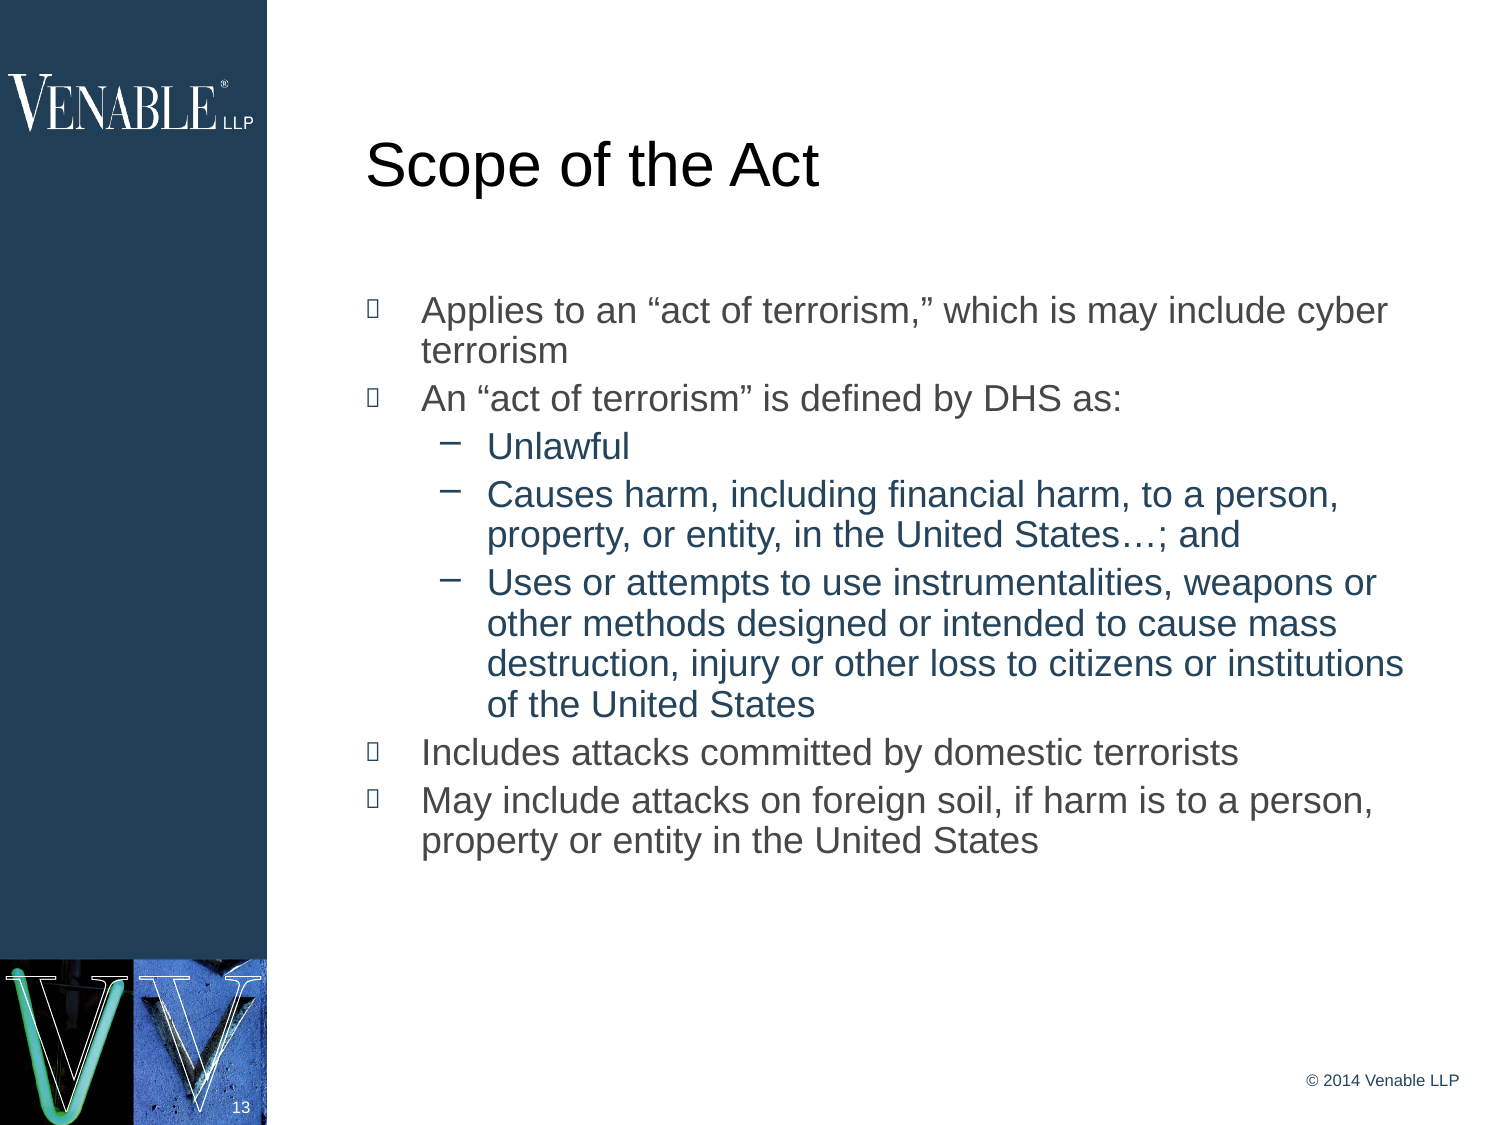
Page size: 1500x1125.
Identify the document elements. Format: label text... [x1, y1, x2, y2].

picture [8, 74, 253, 132]
title Scope of the Act [350, 137, 1450, 283]
list Applies to an “act of terrorism,” which is may include cyber terrorism An “act of terrorism” is defined by DHS as: Unlawful Causes harm, including financial harm, to a person, property, or entity, in the United States…; and Uses or attempts to use instrumentalities, weapons or other methods designed or intended to cause mass destruction, injury or other loss to citizens or institutions of the United States Includes attacks committed by domestic terrorists May include attacks on foreign soil, if harm is to a person, property or entity in the United States [350, 283, 1450, 963]
footer © 2014 Venable LLP [999, 1062, 1475, 1100]
picture [0, 959, 267, 1125]
